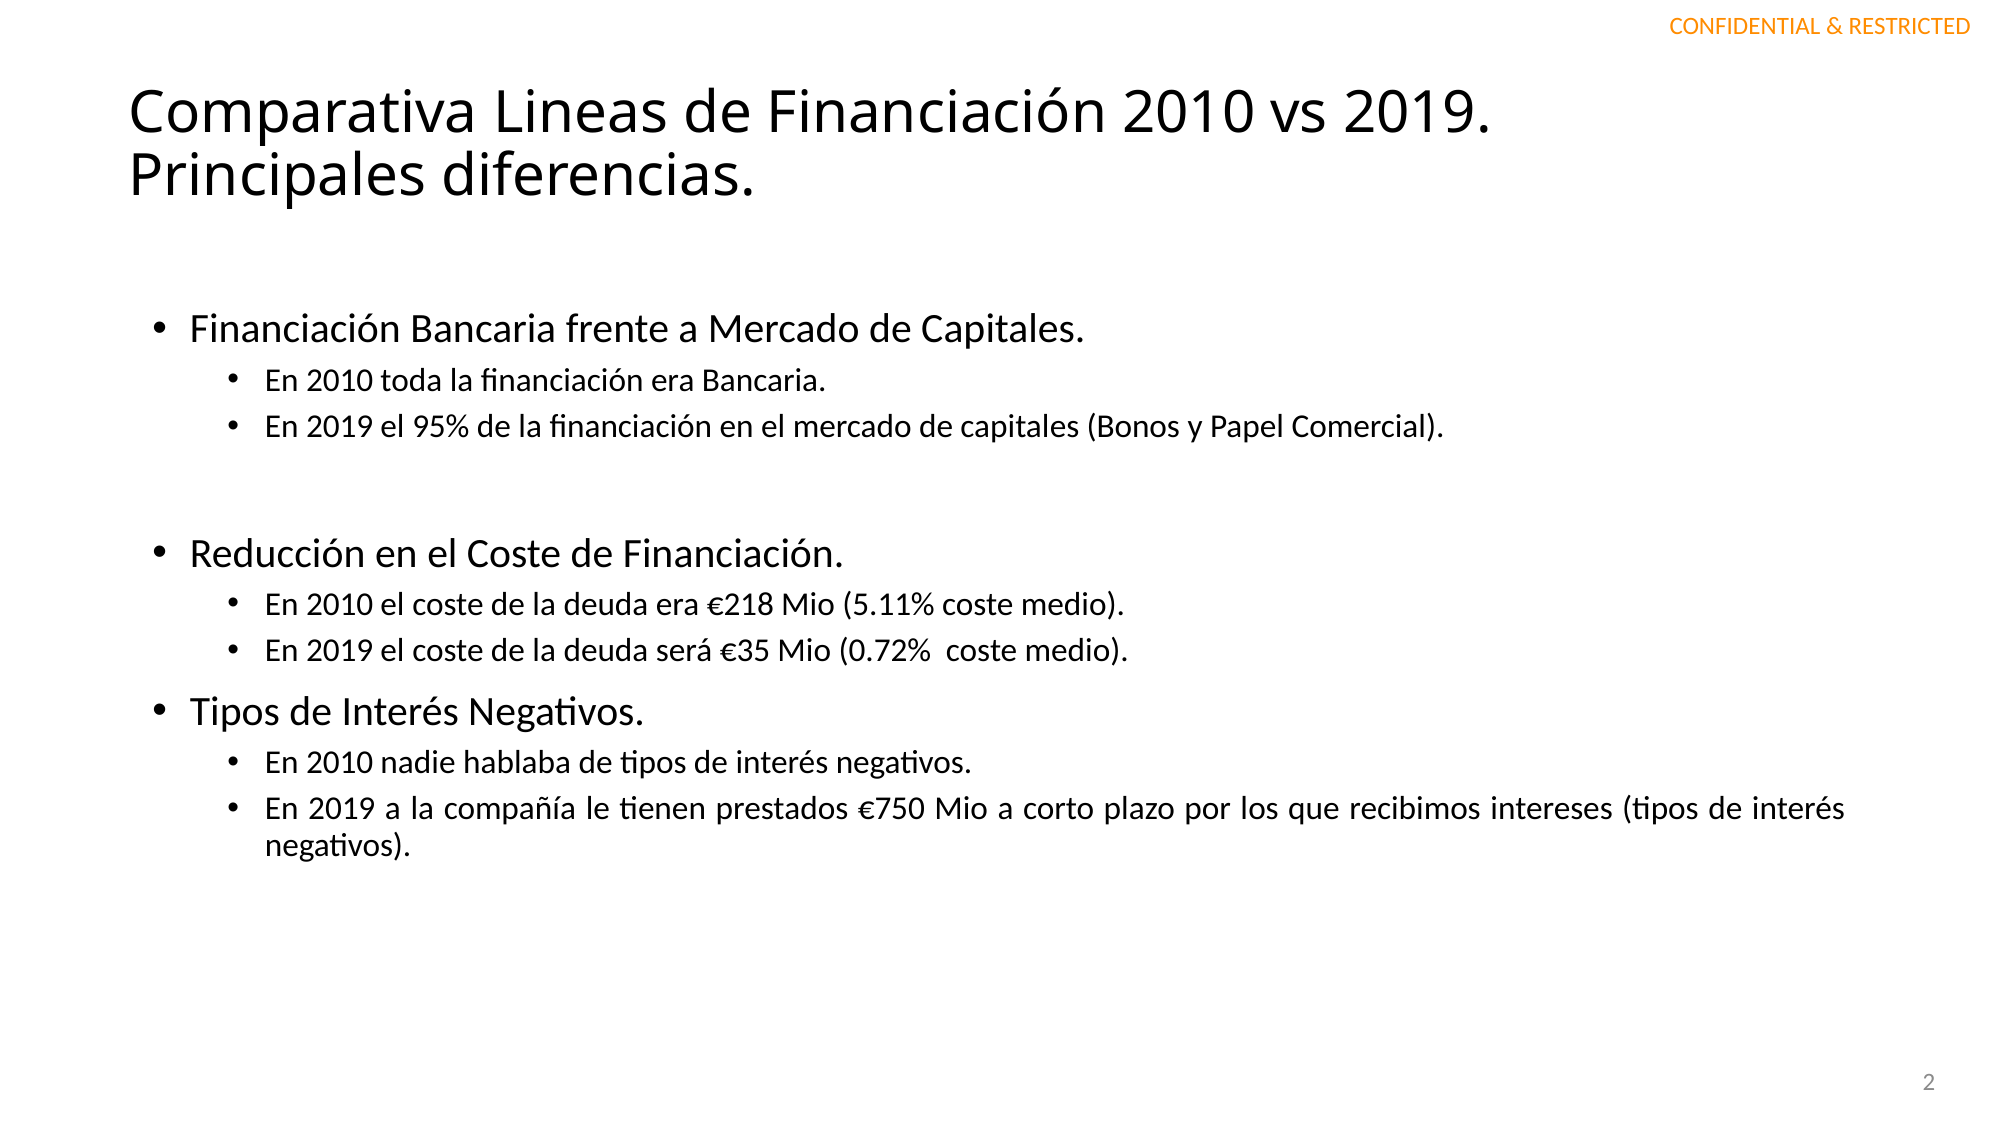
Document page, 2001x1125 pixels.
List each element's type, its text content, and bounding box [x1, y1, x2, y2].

title Comparativa Lineas de Financiación 2010 vs 2019. Principales diferencias. [113, 59, 1929, 231]
footer 2 [1854, 1051, 2000, 1111]
list Financiación Bancaria frente a Mercado de Capitales. En 2010 toda la financiación era Bancaria. En 2019 el 95% de la financiación en el mercado de capitales (Bonos y Papel Comercial). Reducción en el Coste de Financiación. En 2010 el coste de la deuda era €218 Mio (5.11% coste medio). En 2019 el coste de la deuda será €35 Mio (0.72% coste medio). Tipos de Interés Negativos. En 2010 nadie hablaba de tipos de interés negativos. En 2019 a la compañía le tienen prestados €750 Mio a corto plazo por los que recibimos intereses (tipos de interés negativos). [137, 299, 1863, 1014]
